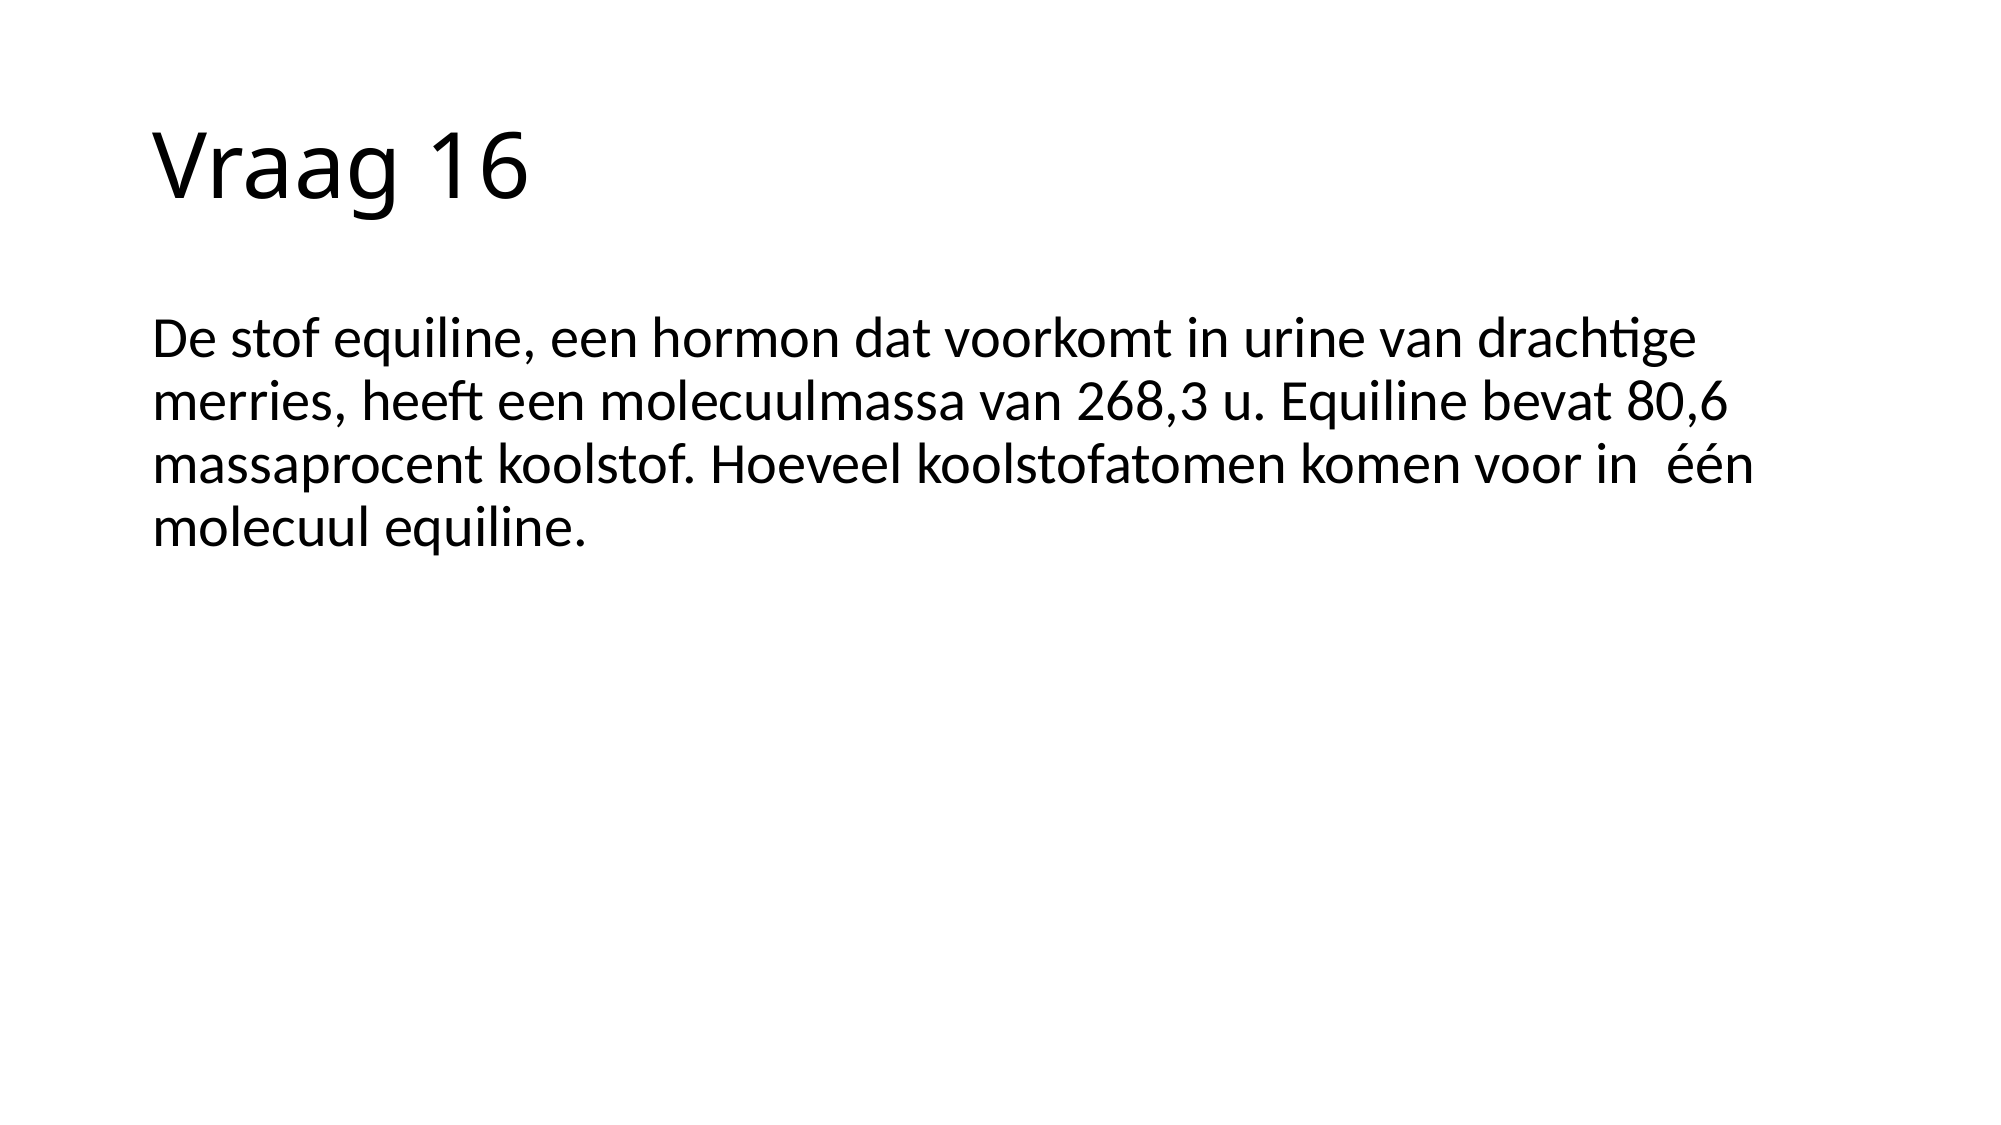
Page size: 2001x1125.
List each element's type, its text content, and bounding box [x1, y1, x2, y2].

list De stof equiline, een hormon dat voorkomt in urine van drachtige merries, heeft een molecuulmassa van 268,3 u. Equiline bevat 80,6 massaprocent koolstof. Hoeveel koolstofatomen komen voor in één molecuul equiline. [137, 299, 1863, 1014]
title Vraag 16 [137, 59, 1863, 278]
